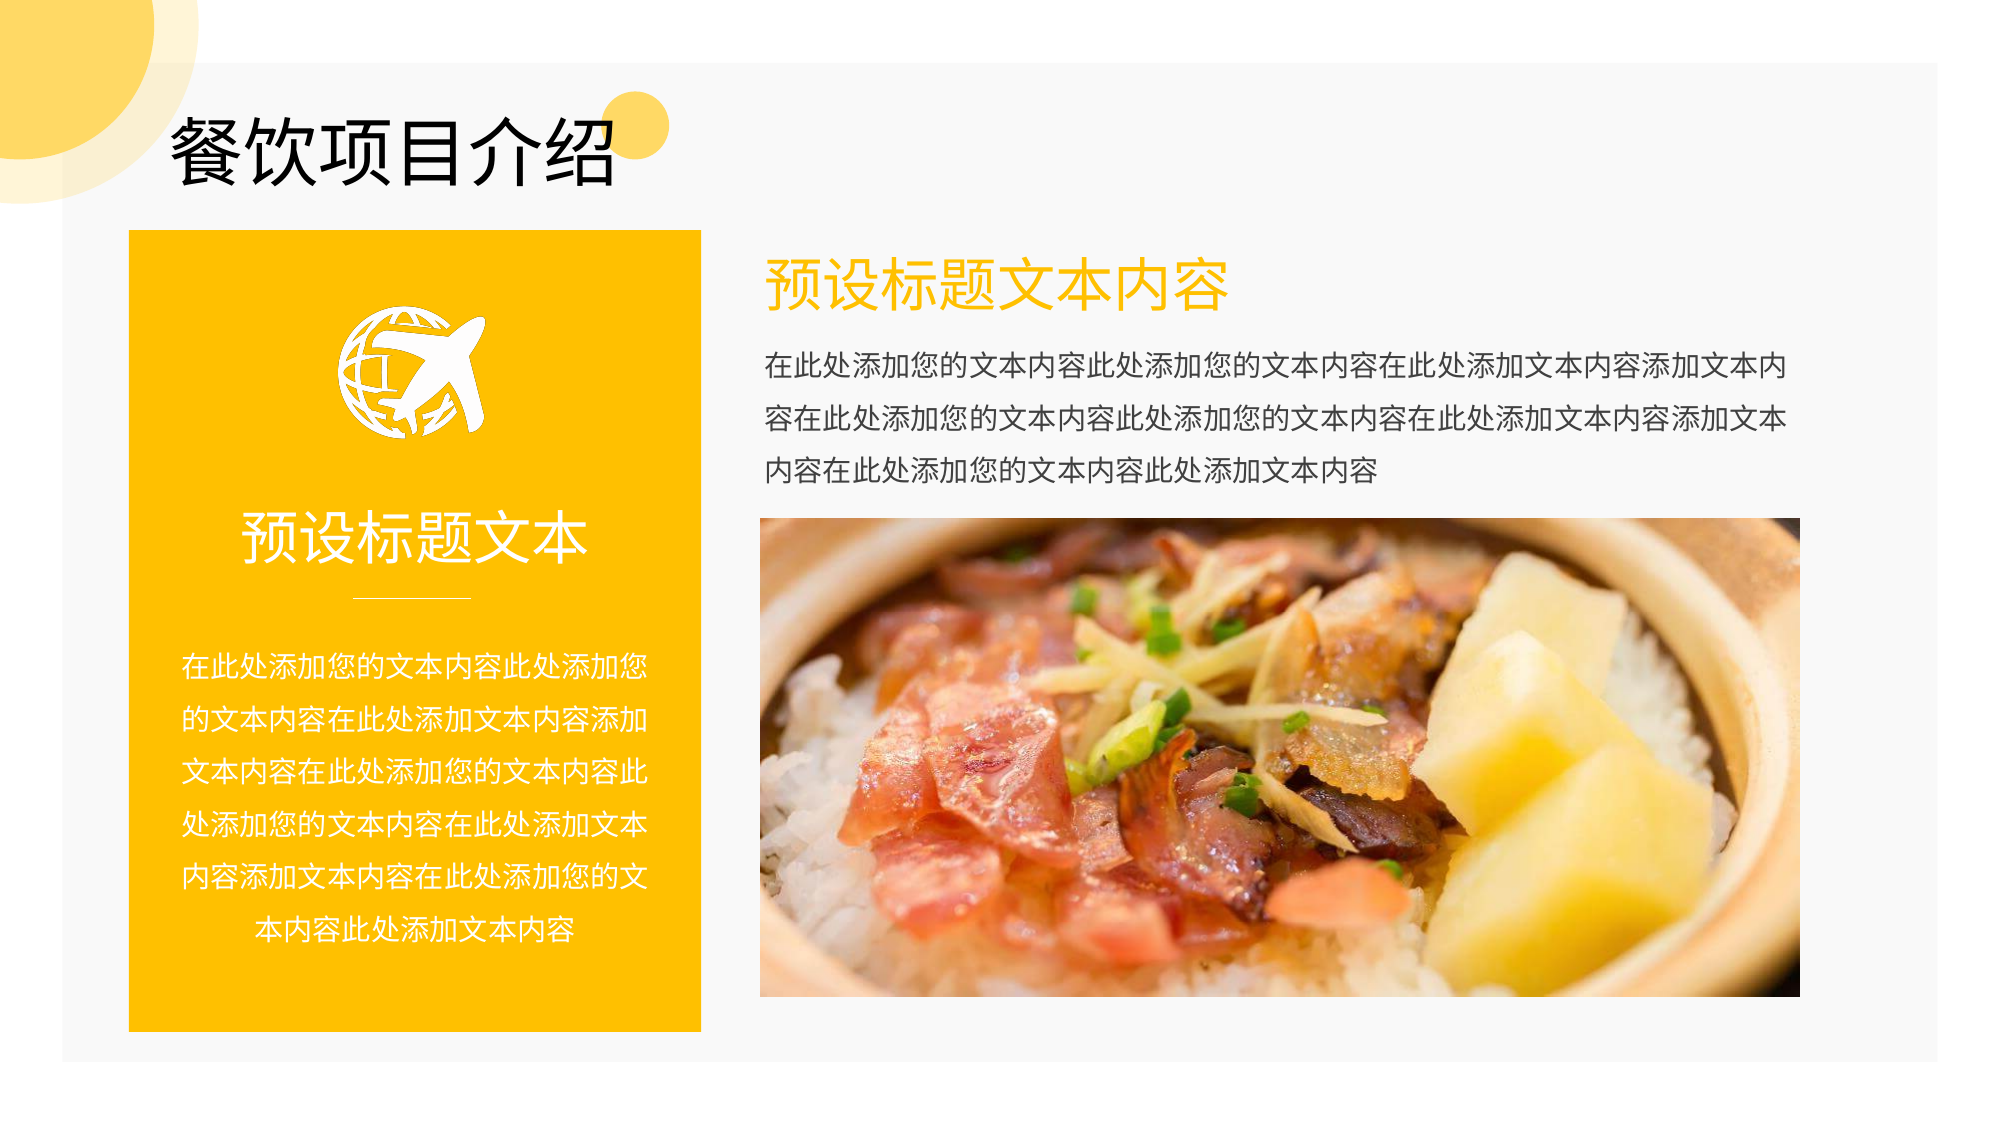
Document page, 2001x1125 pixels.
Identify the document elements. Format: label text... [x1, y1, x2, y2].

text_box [128, 230, 702, 1032]
text_box 预设标题文本内容 [749, 241, 1417, 322]
picture [760, 518, 1800, 997]
text_box 在此处添加您的文本内容此处添加您的文本内容在此处添加文本内容添加文本内容在此处添加您的文本内容此处添加您的文本内容在此处添加文本内容添加文本内容在此处添加您的文本内容此处添加文本内容 [749, 322, 1830, 495]
